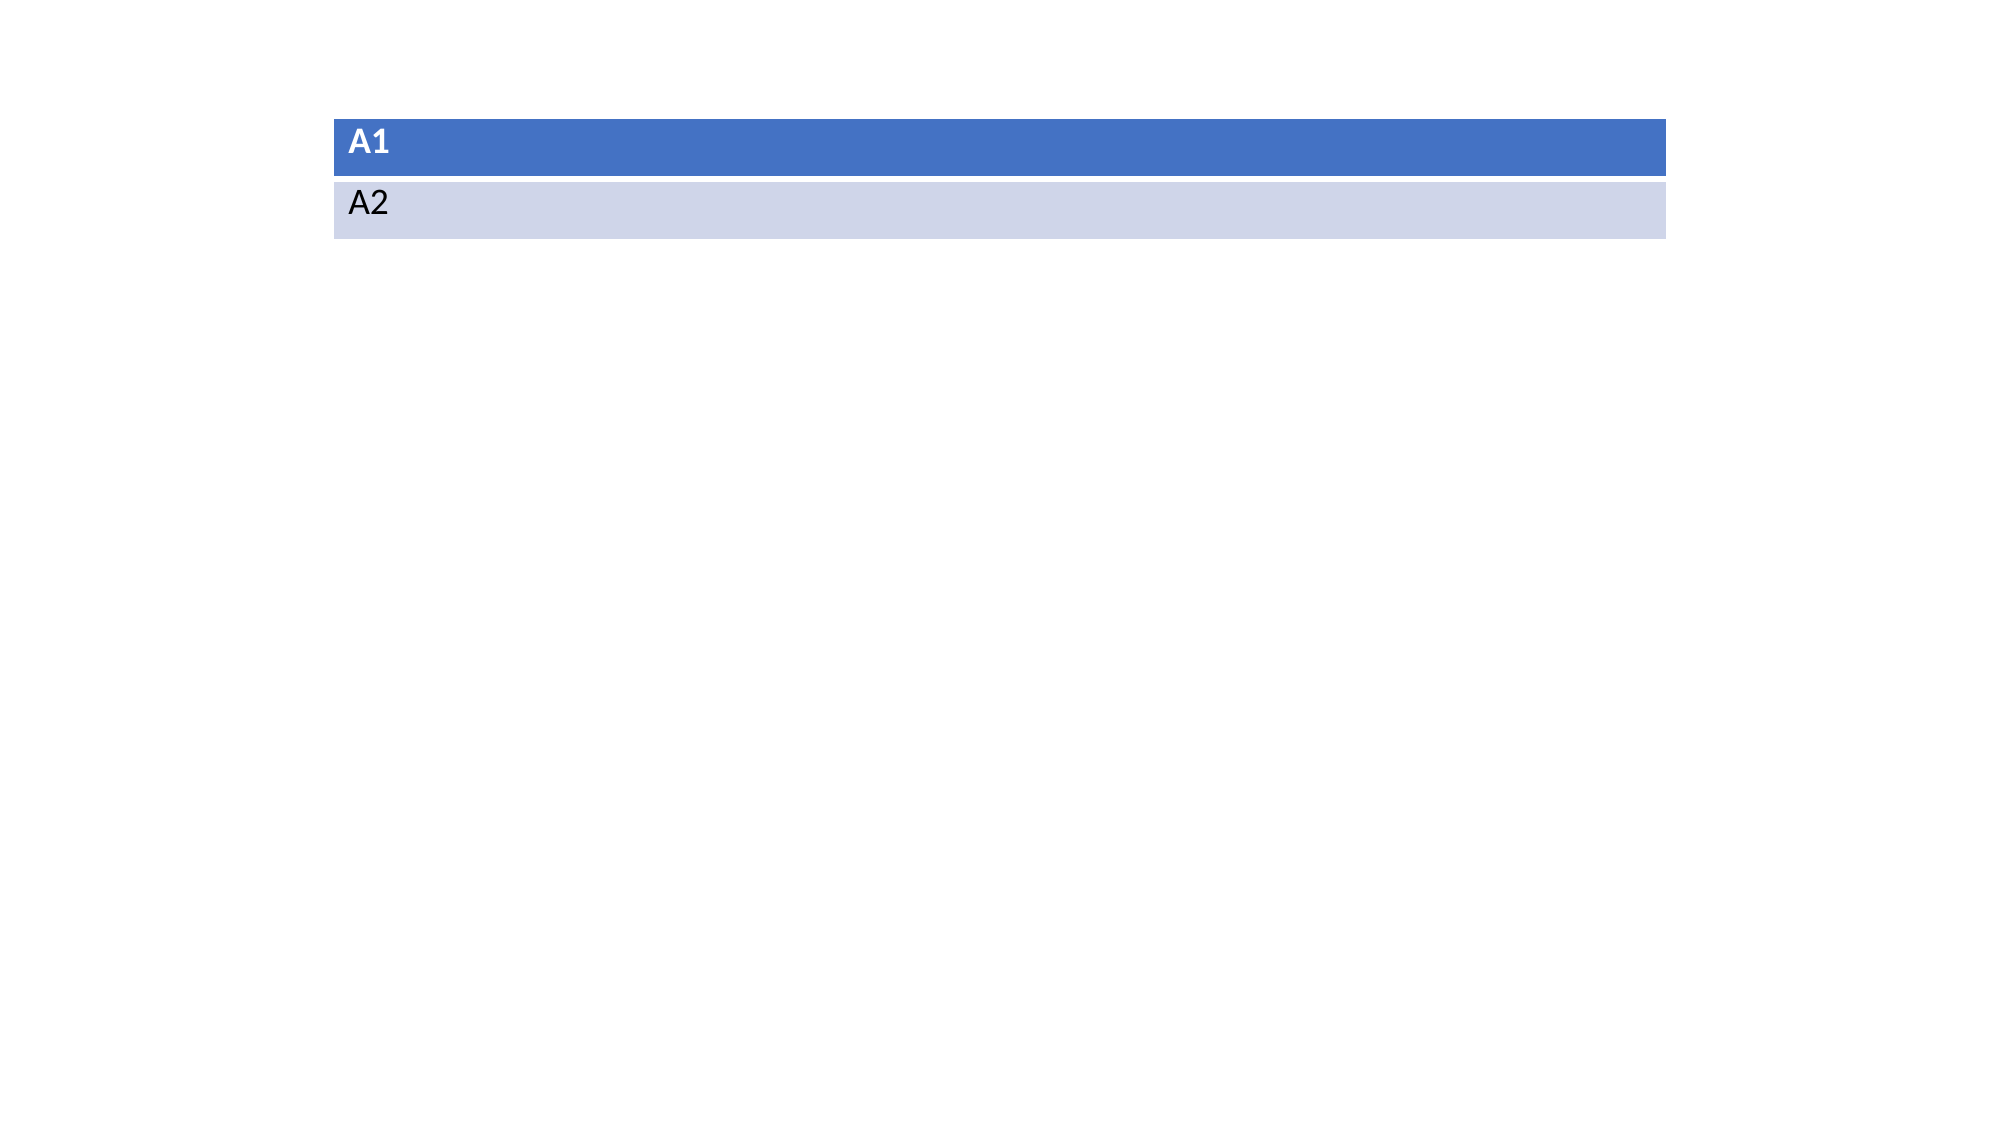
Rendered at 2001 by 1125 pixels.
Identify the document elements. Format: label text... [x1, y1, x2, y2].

table_cell A2 [334, 182, 1666, 239]
table_header A1 [334, 119, 1666, 176]
